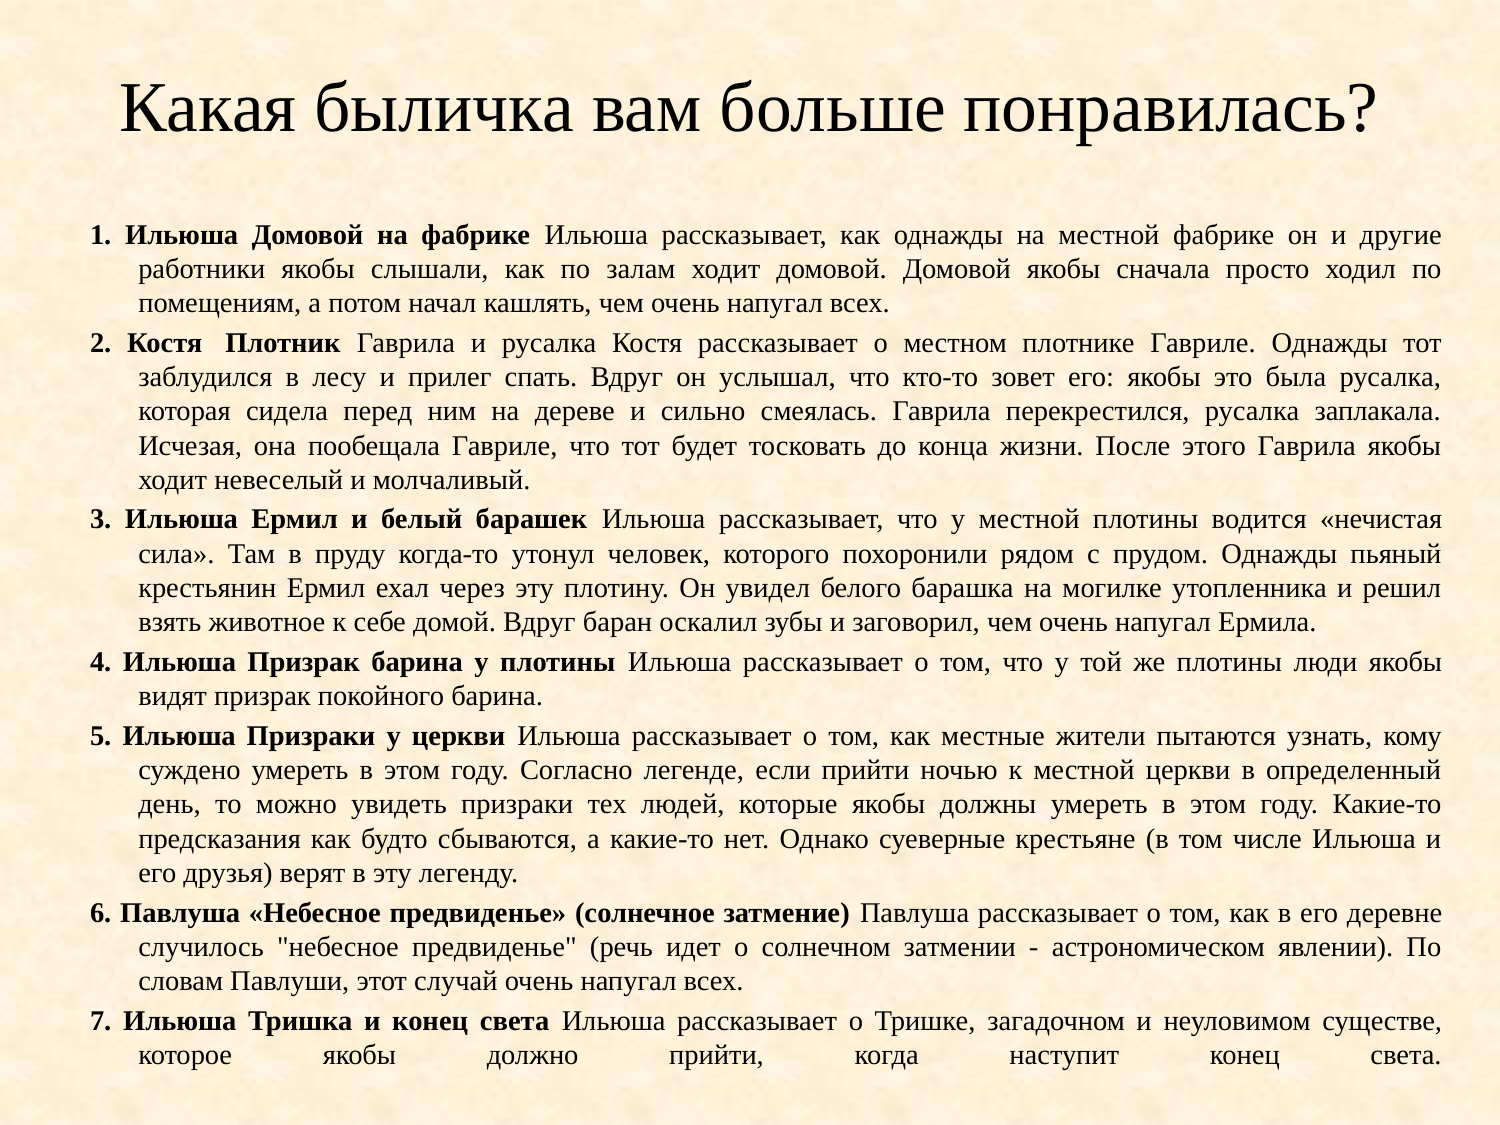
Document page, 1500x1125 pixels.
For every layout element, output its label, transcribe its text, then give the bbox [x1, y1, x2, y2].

title Какая быличка вам больше понравилась? [75, 45, 1425, 161]
list 1. Ильюша Домовой на фабрике Ильюша рассказывает, как однажды на местной фабрике он и другие работники якобы слышали, как по залам ходит домовой. Домовой якобы сначала просто ходил по помещениям, а потом начал кашлять, чем очень напугал всех. 2. Костя Плотник Гаврила и русалка Костя рассказывает о местном плотнике Гавриле. Однажды тот заблудился в лесу и прилег спать. Вдруг он услышал, что кто-то зовет его: якобы это была русалка, которая сидела перед ним на дереве и сильно смеялась. Гаврила перекрестился, русалка заплакала. Исчезая, она пообещала Гавриле, что тот будет тосковать до конца жизни. После этого Гаврила якобы ходит невеселый и молчаливый. 3. Ильюша Ермил и белый барашек Ильюша рассказывает, что у местной плотины водится «нечистая сила». Там в пруду когда-то утонул человек, которого похоронили рядом с прудом. Однажды пьяный крестьянин Ермил ехал через эту плотину. Он увидел белого барашка на могилке утопленника и решил взять животное к себе домой. Вдруг баран оскалил зубы и заговорил, чем очень напугал Ермила. 4. Ильюша Призрак барина у плотины Ильюша рассказывает о том, что у той же плотины люди якобы видят призрак покойного барина. 5. Ильюша Призраки у церкви Ильюша рассказывает о том, как местные жители пытаются узнать, кому суждено умереть в этом году. Согласно легенде, если прийти ночью к местной церкви в определенный день, то можно увидеть призраки тех людей, которые якобы должны умереть в этом году. Какие-то предсказания как будто сбываются, а какие-то нет. Однако суеверные крестьяне (в том числе Ильюша и его друзья) верят в эту легенду. 6. Павлуша «Небесное предвиденье» (солнечное затмение) Павлуша рассказывает о том, как в его деревне случилось "небесное предвиденье" (речь идет о солнечном затмении - астрономическом явлении). По словам Павлуши, этот случай очень напугал всех. 7. Ильюша Тришка и конец света Ильюша рассказывает о Тришке, загадочном и неуловимом существе, которое якобы должно прийти, когда наступит конец света. [75, 208, 1459, 1125]
picture [0, 0, 1500, 1125]
